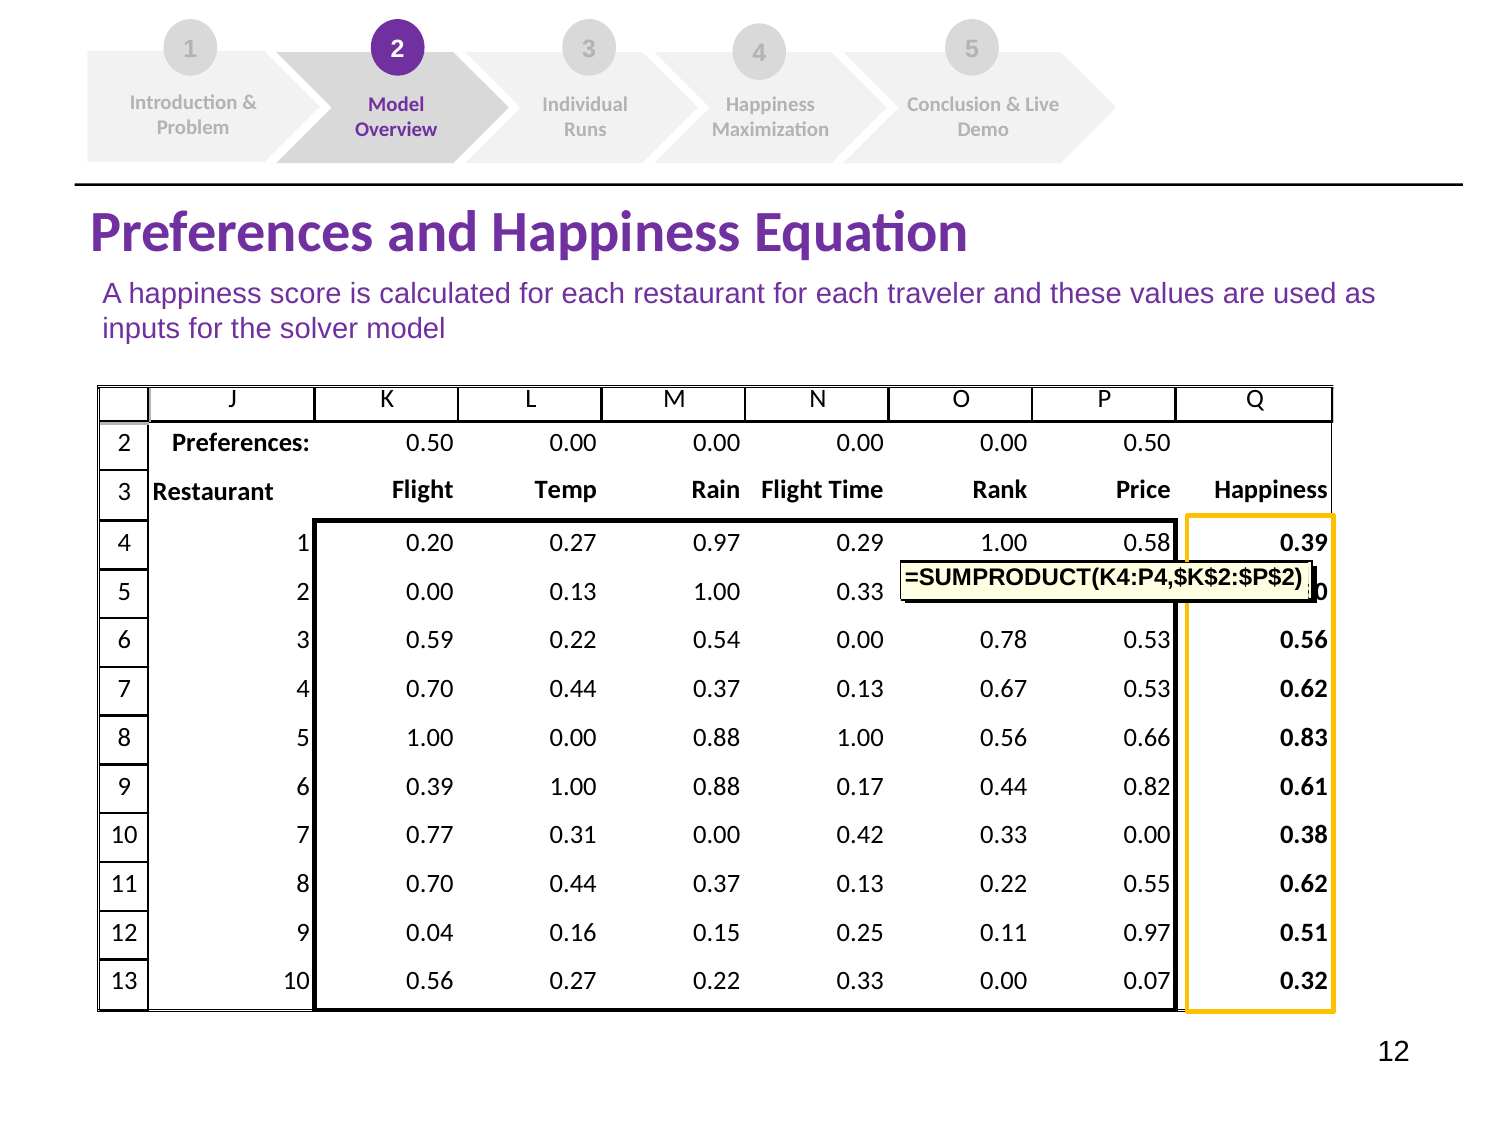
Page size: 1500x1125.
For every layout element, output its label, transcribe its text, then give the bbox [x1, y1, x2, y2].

text_box Conclusion & Live Demo [843, 52, 1117, 164]
text_box 2 [370, 19, 425, 76]
text_box Happiness Maximization [654, 52, 887, 164]
text_box Introduction & Problem [87, 50, 320, 163]
title Preferences and Happiness Equation [75, 185, 1425, 374]
slide_number 12 [1074, 1024, 1425, 1103]
text_box Model Overview [276, 52, 509, 164]
text_box 4 [732, 23, 787, 80]
text_box 1 [163, 19, 218, 76]
picture [96, 385, 1334, 1012]
text_box 3 [562, 19, 617, 76]
text_box 5 [945, 19, 999, 76]
list A happiness score is calculated for each restaurant for each traveler and these values are used as inputs for the solver model [87, 267, 1438, 445]
text_box Individual Runs [465, 52, 698, 164]
